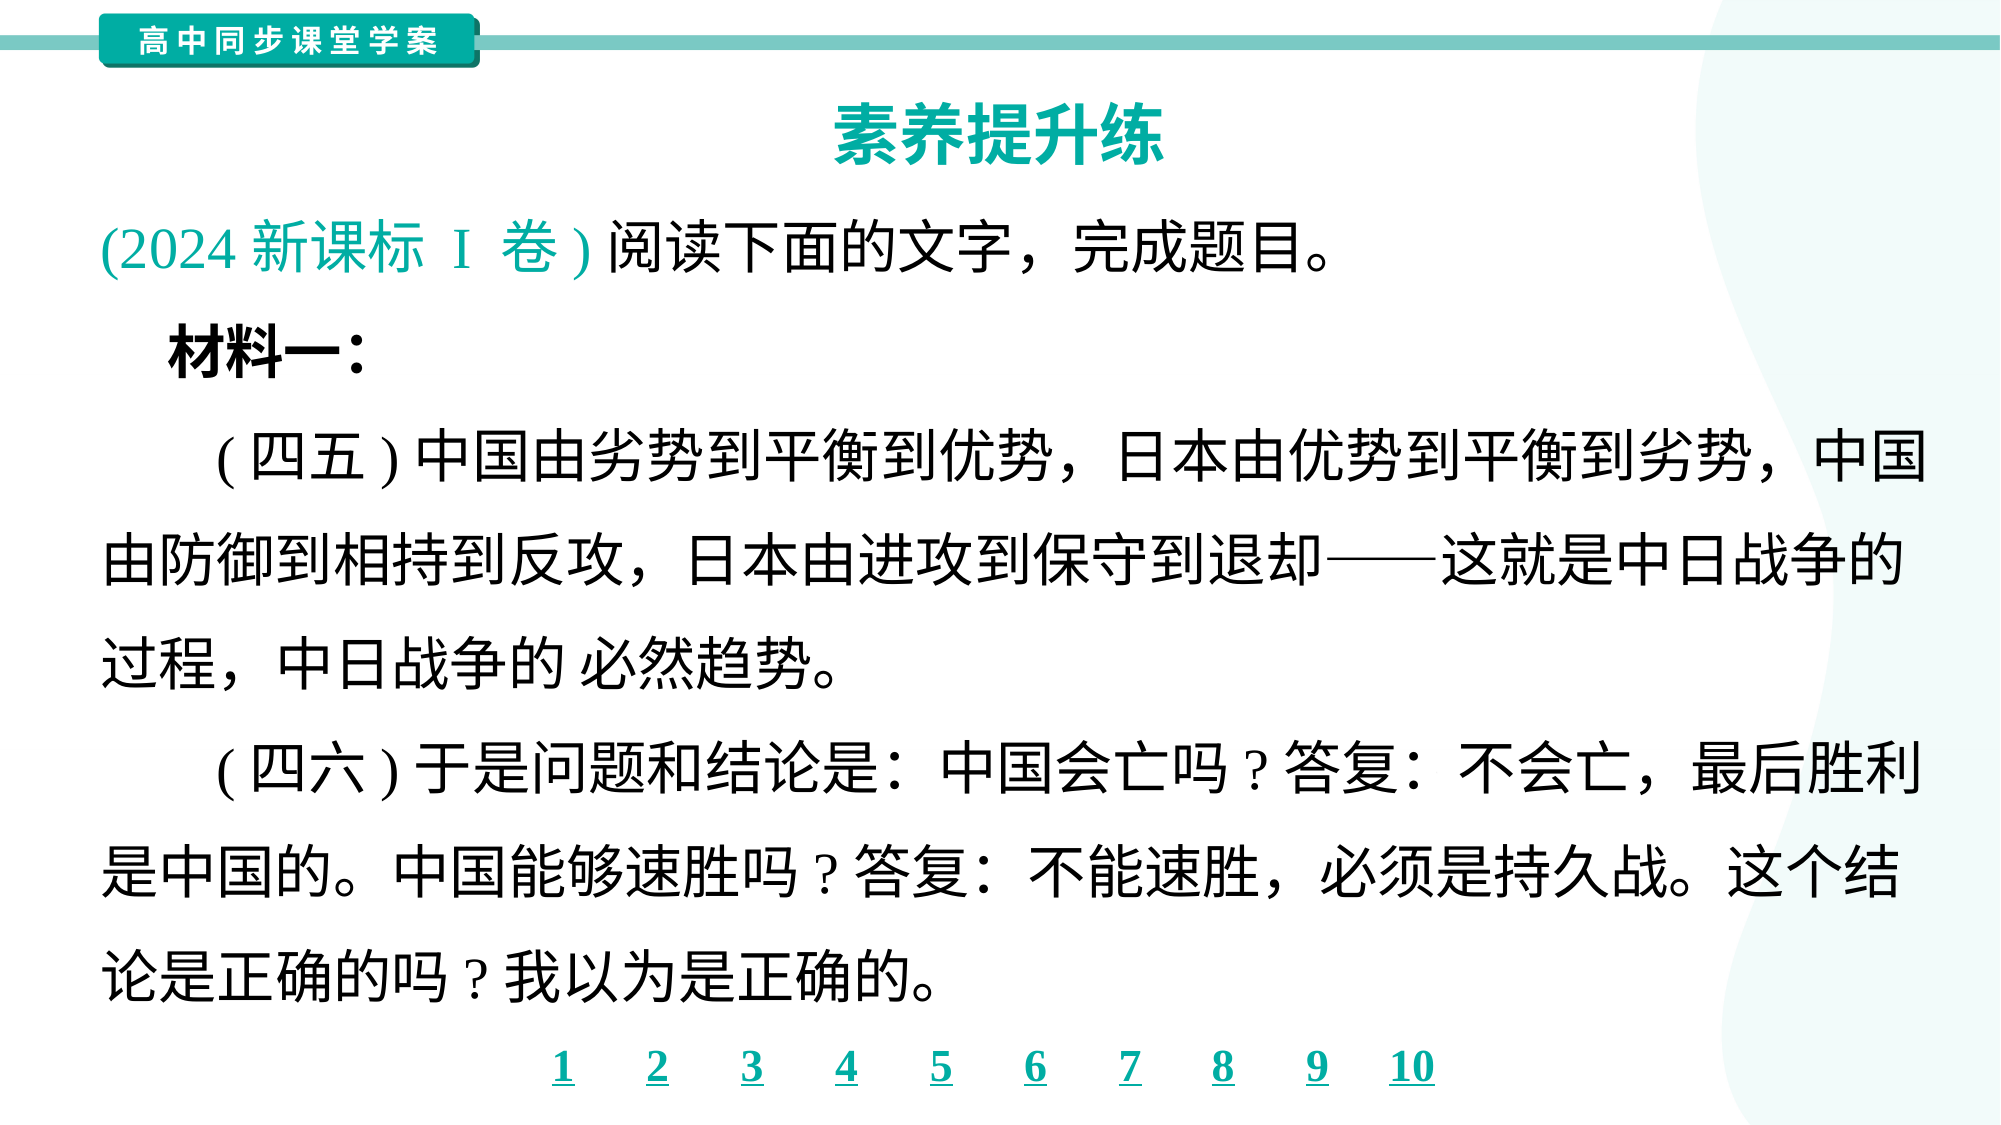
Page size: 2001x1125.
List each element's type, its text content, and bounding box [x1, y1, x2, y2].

text_box (2024新课标 I 卷)阅读下面的文字，完成题目。 材料一： (四五)中国由劣势到平衡到优势，日本由优势到平衡到劣势，中国 由防御到相持到反攻，日本由进攻到保守到退却——这就是中日战争的 过程，中日战争的 必然趋势。 (四六)于是问题和结论是：中国会亡吗?答复：不会亡，最后胜利 是中国的。中国能够速胜吗?答复：不能速胜，必须是持久战。这个结 论是正确的吗?我以为是正确的。 [100, 176, 1899, 1010]
picture [0, 0, 2000, 1125]
text_box 素养提升练 [100, 57, 1899, 176]
